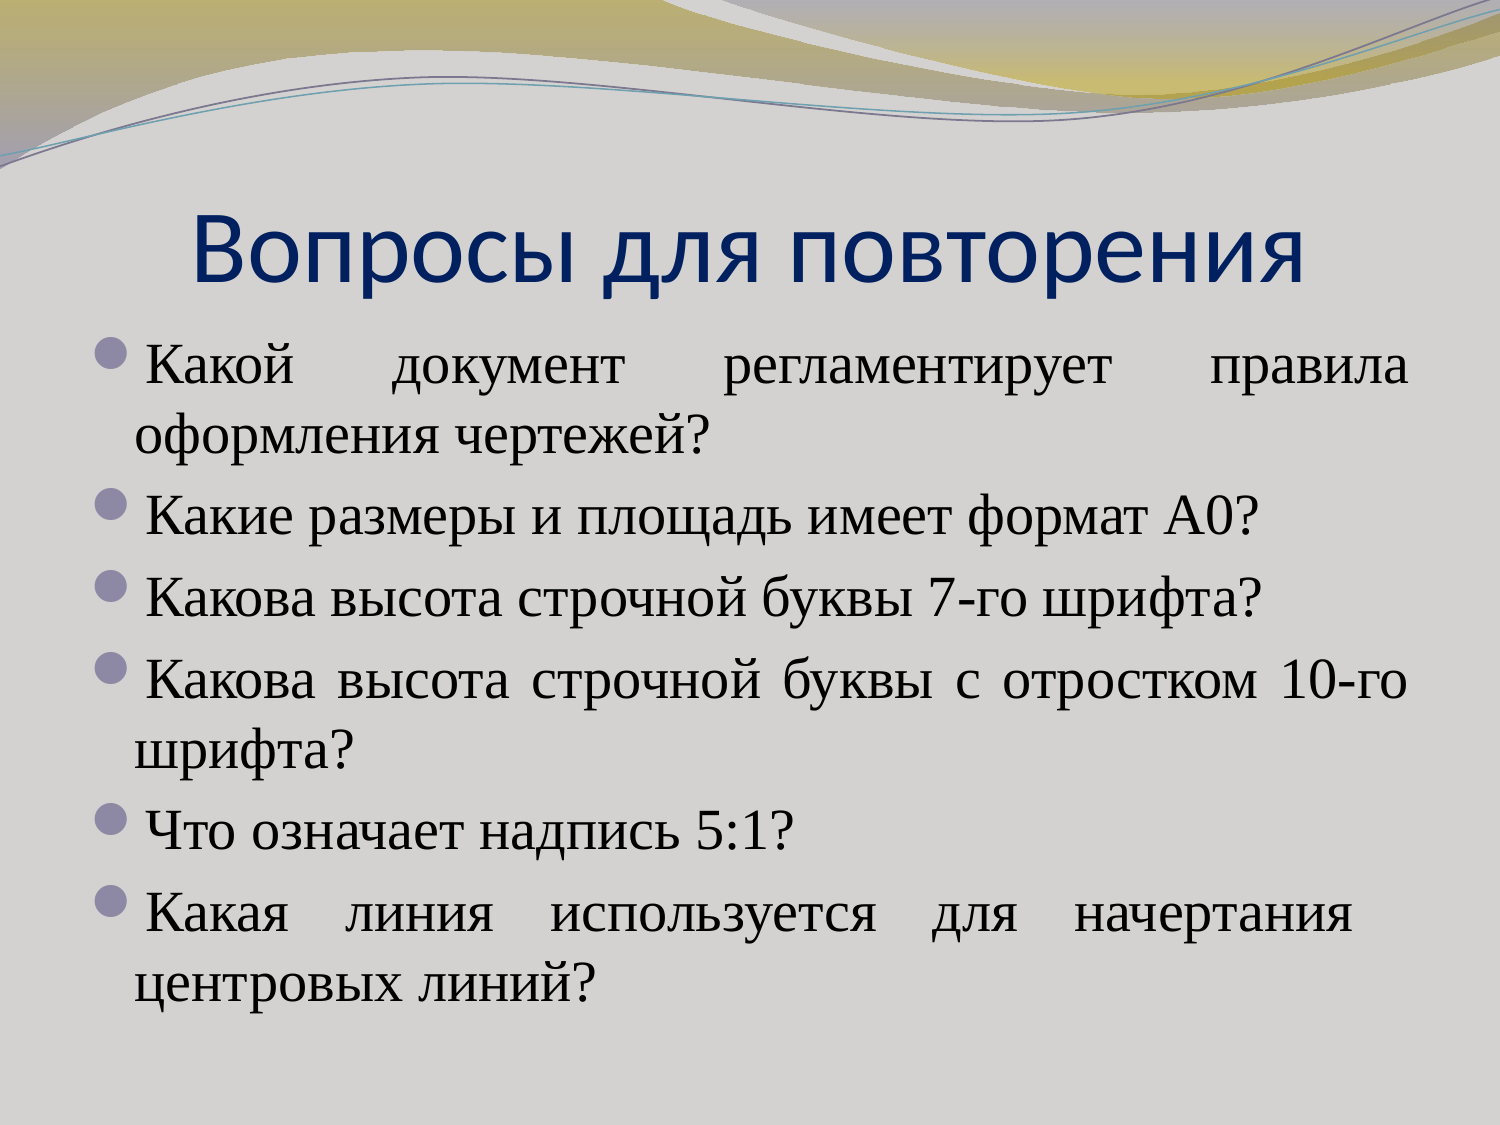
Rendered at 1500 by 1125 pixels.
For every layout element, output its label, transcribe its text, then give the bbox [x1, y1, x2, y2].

title Вопросы для повторения [74, 115, 1426, 304]
list Какой документ регламентирует правила оформления чертежей? Какие размеры и площадь имеет формат А0? Какова высота строчной буквы 7-го шрифта? Какова высота строчной буквы с отростком 10-го шрифта? Что означает надпись 5:1? Какая линия используется для начертания центровых линий? [74, 317, 1426, 1038]
